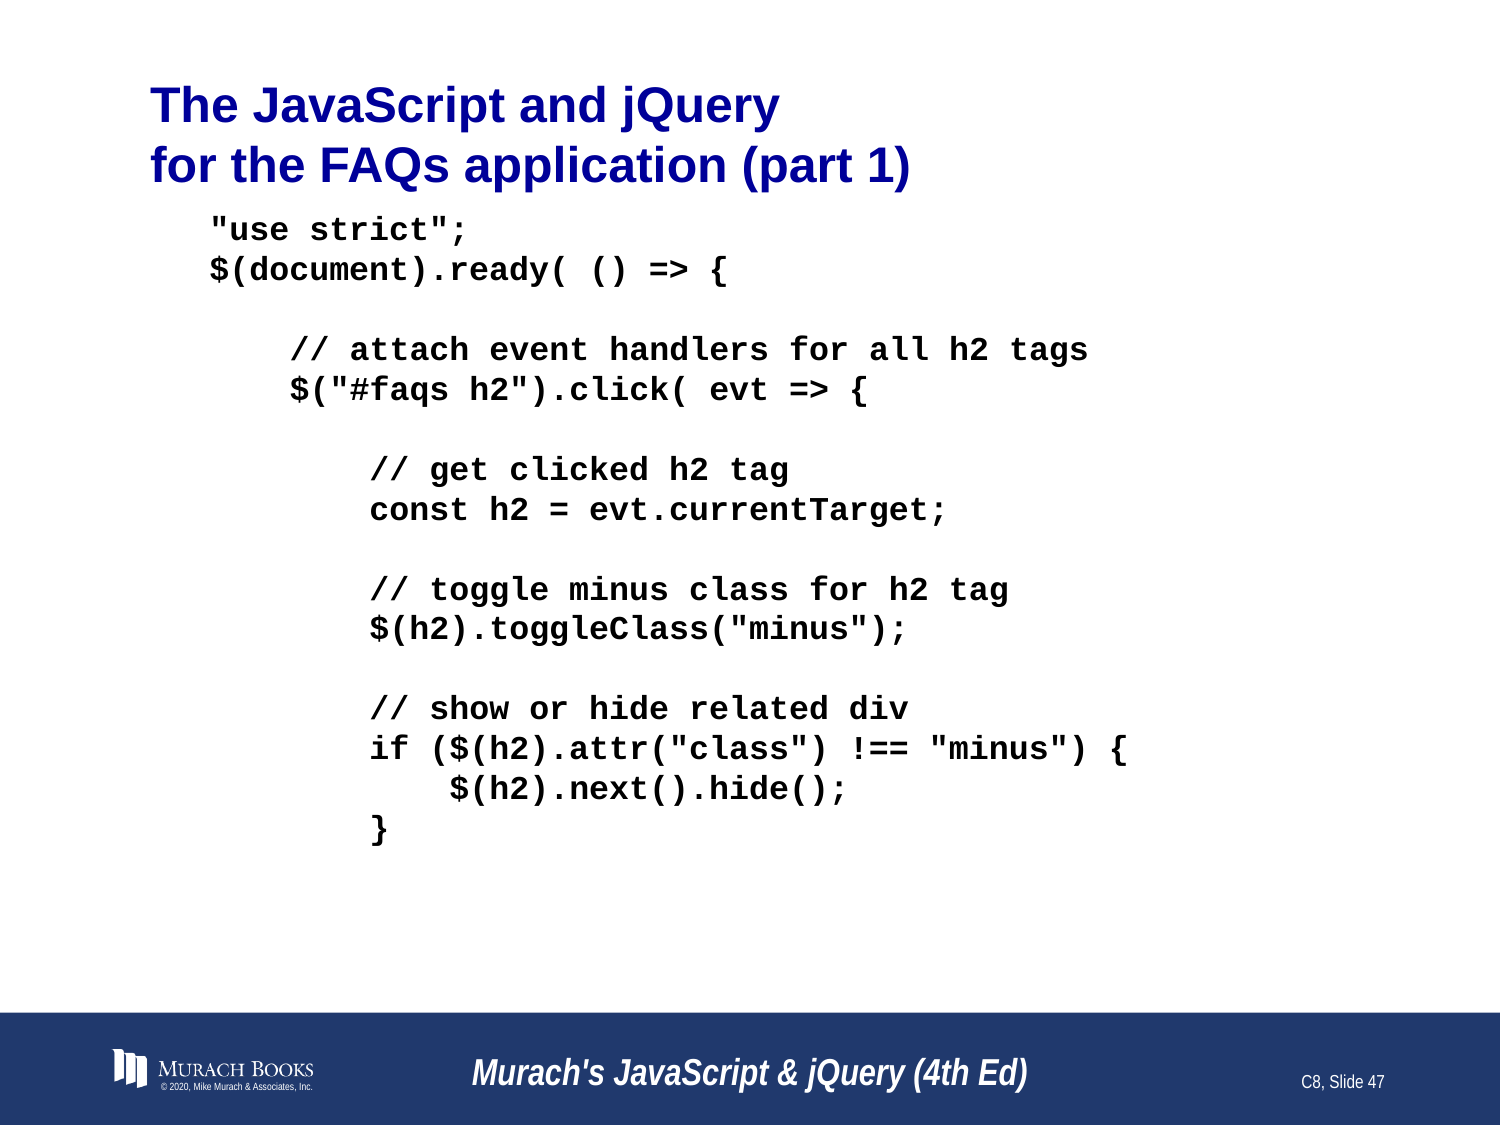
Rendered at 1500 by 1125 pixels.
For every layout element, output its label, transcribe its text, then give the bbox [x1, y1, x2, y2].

list "use strict"; $(document).ready( () => { // attach event handlers for all h2 tags $("#faqs h2").click( evt => { // get clicked h2 tag const h2 = evt.currentTarget; // toggle minus class for h2 tag $(h2).toggleClass("minus"); // show or hide related div if ($(h2).attr("class") !== "minus") { $(h2).next().hide(); } [137, 200, 1350, 1000]
title The JavaScript and jQuery for the FAQs application (part 1) [150, 72, 1350, 194]
footer © 2020, Mike Murach & Associates, Inc. [12, 1025, 463, 1100]
slide_number C8, Slide 47 [1087, 1025, 1400, 1100]
slide_number Murach's JavaScript & jQuery (4th Ed) [463, 1025, 1050, 1100]
